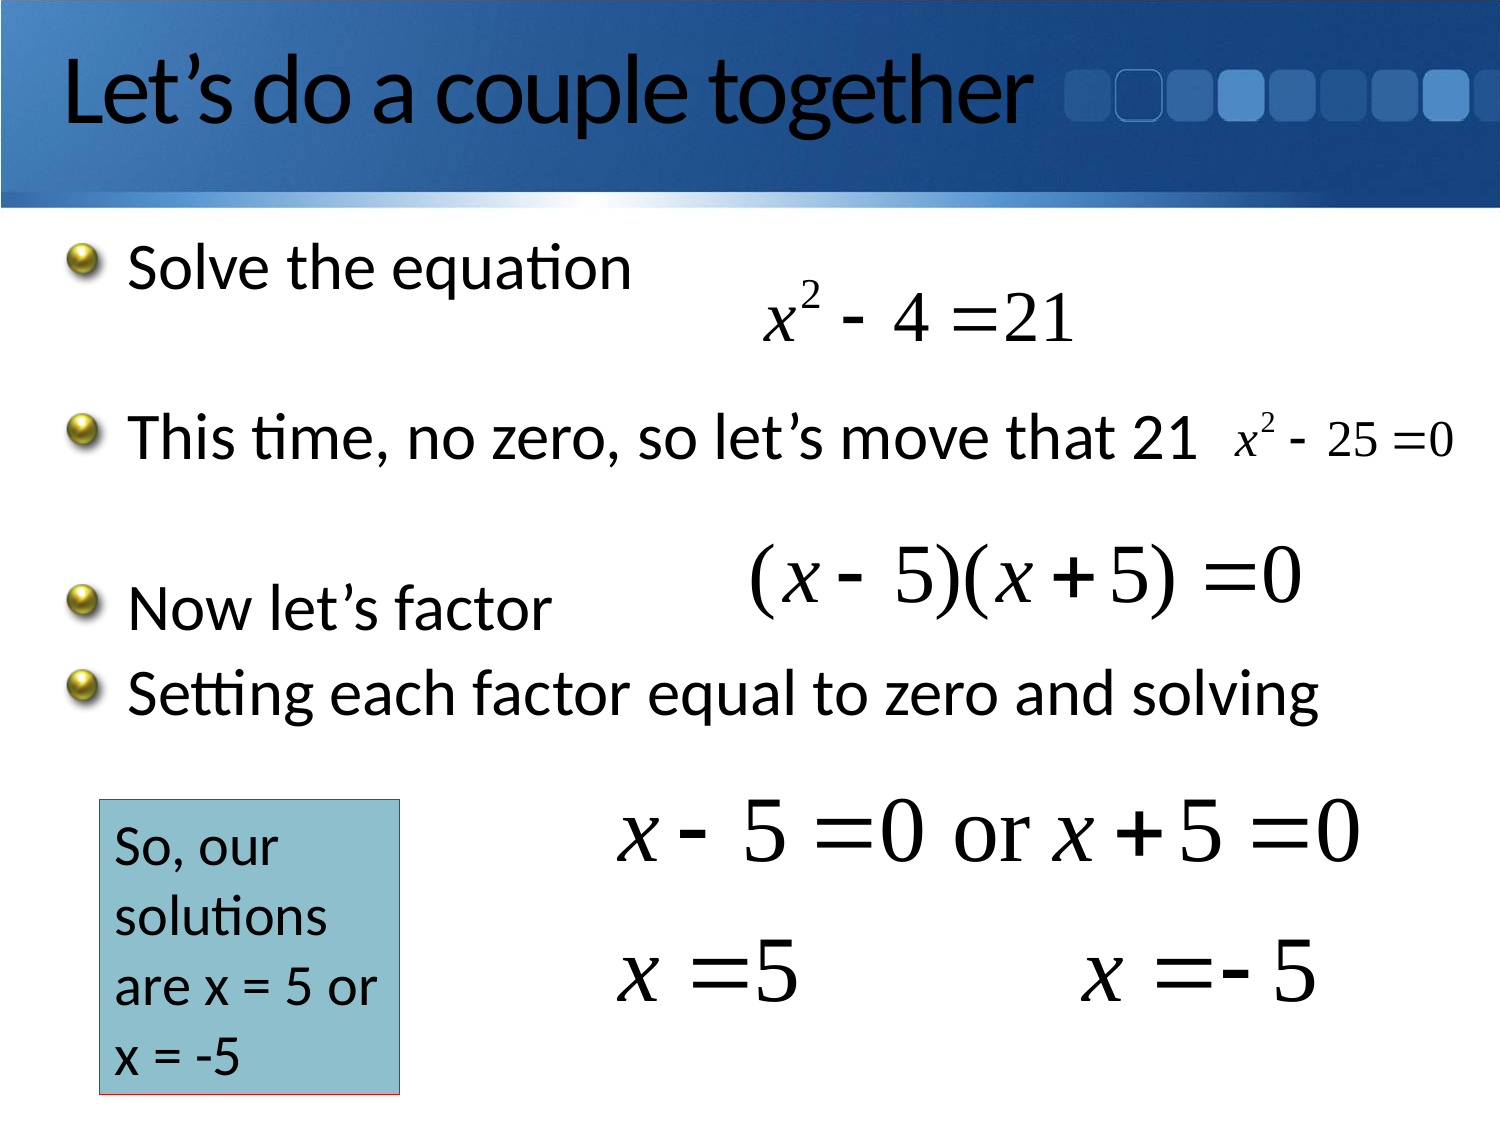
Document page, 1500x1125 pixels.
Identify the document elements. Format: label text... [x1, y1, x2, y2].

text_box So, our solutions are x = 5 or x = -5 [99, 799, 400, 1095]
list Solve the equation This time, no zero, so let’s move that 21 Now let’s factor Setting each factor equal to zero and solving [62, 231, 1438, 1104]
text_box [749, 262, 1086, 361]
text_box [599, 774, 1413, 1026]
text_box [1224, 399, 1463, 470]
title Let’s do a couple together [62, 37, 1438, 147]
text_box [737, 524, 1315, 638]
picture [0, 0, 1500, 1125]
